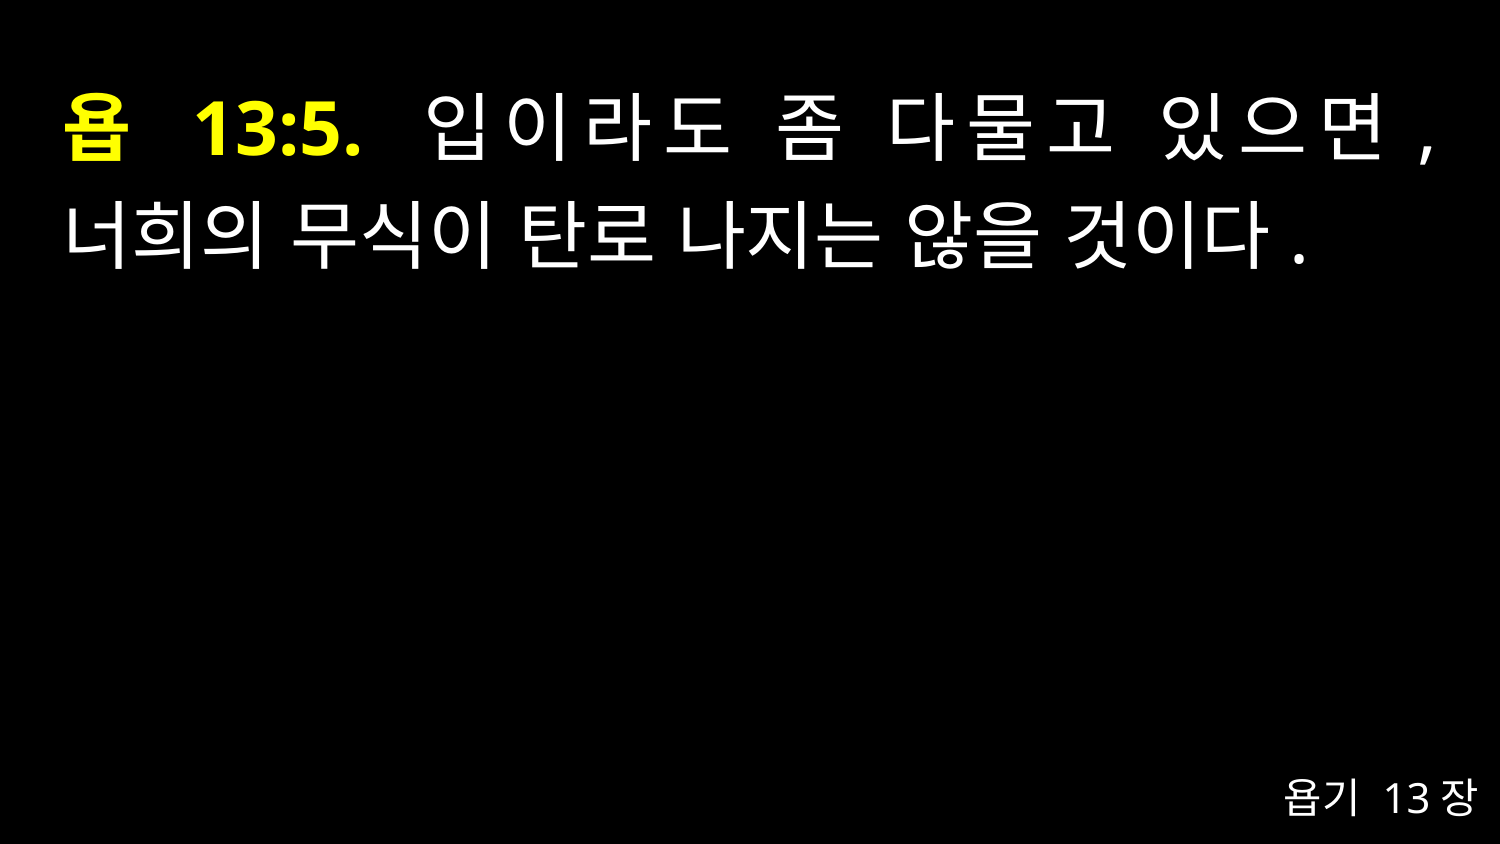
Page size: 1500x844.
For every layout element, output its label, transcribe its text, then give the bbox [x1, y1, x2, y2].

title 욥 13:5. 입이라도 좀 다물고 있으면, 너희의 무식이 탄로 나지는 않을 것이다. [0, 0, 1500, 844]
subtitle 욥기 13장 [916, 770, 1500, 844]
